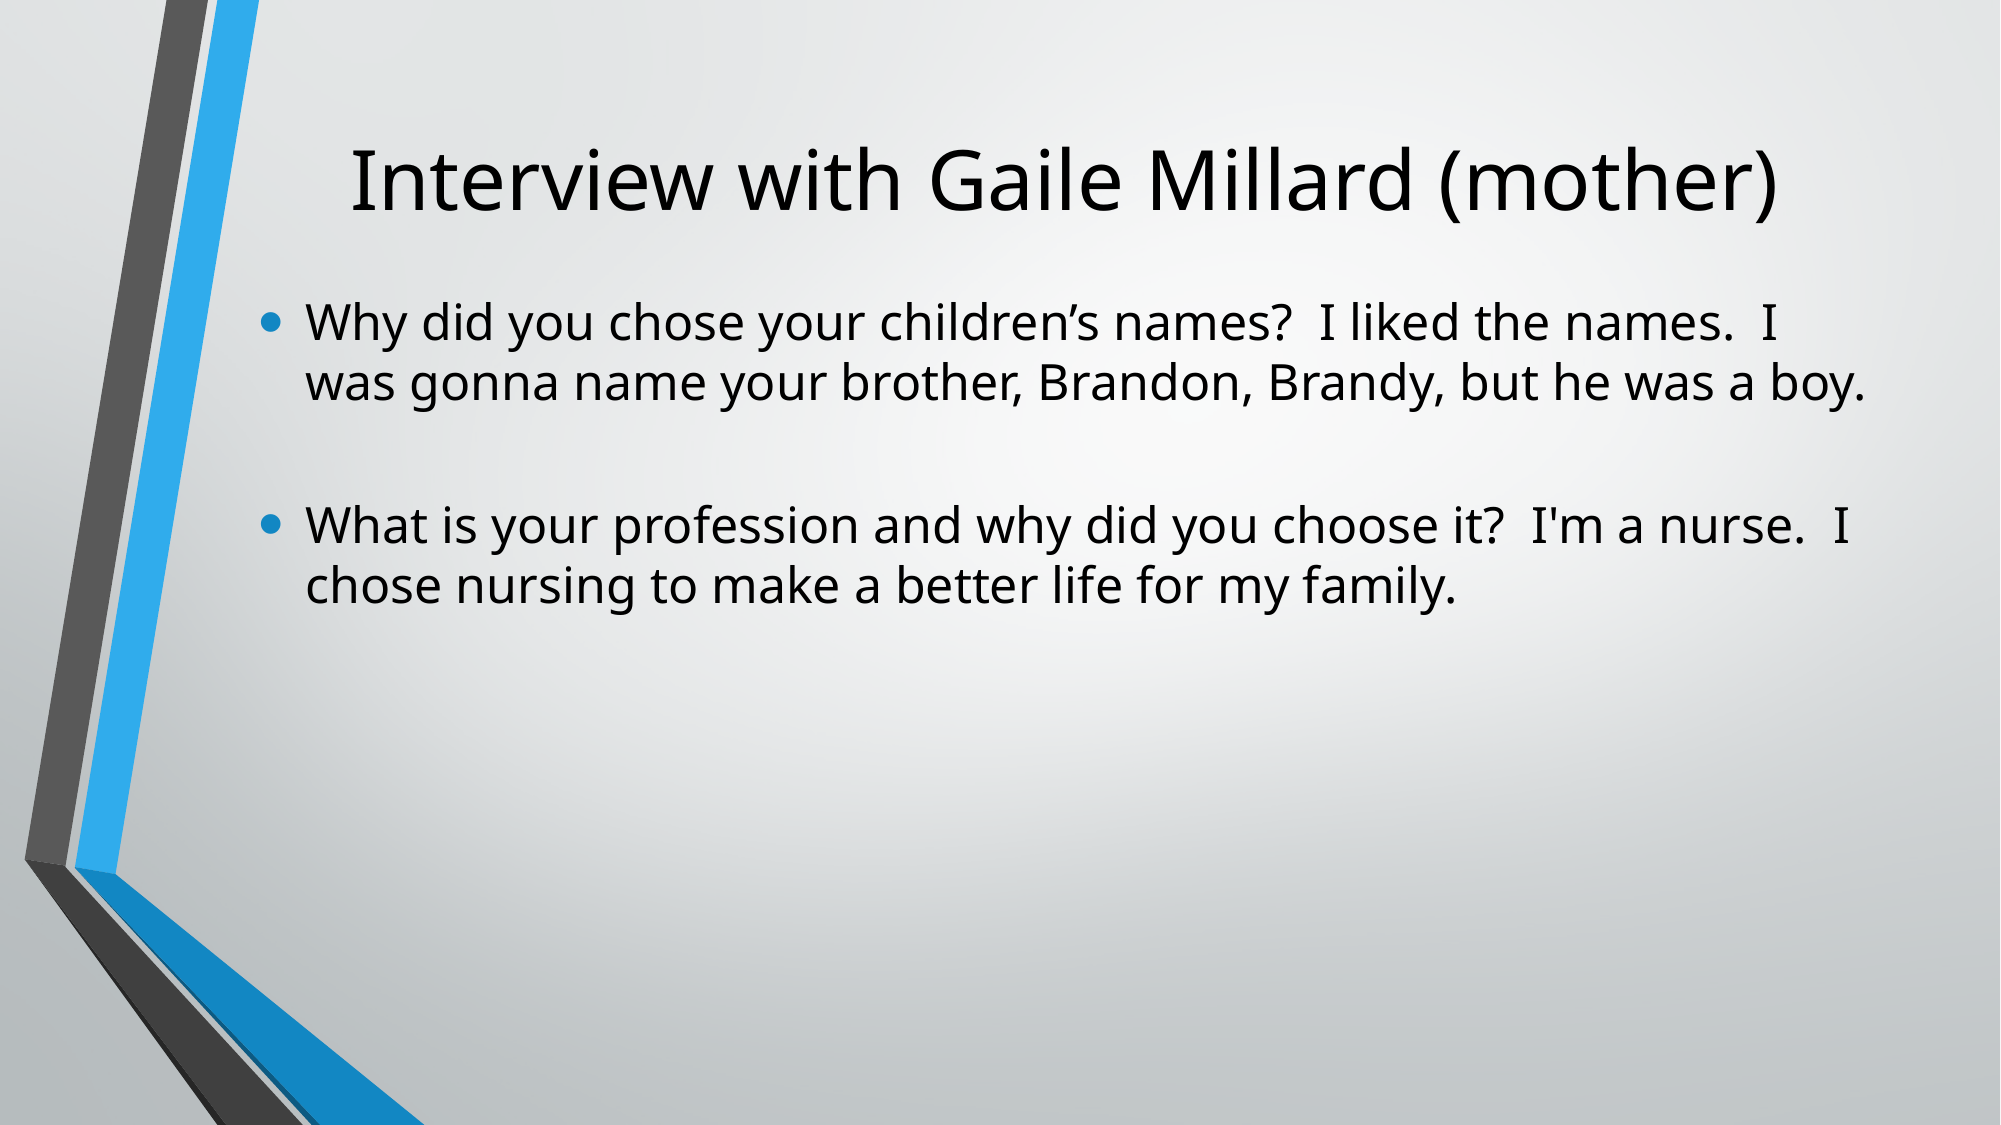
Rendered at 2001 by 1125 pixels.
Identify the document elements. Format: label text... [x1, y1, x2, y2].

list Why did you chose your children’s names? I liked the names. I was gonna name your brother, Brandon, Brandy, but he was a boy. What is your profession and why did you choose it? I'm a nurse. I chose nursing to make a better life for my family. [243, 283, 1887, 950]
title Interview with Gaile Millard (mother) [243, 112, 1887, 242]
